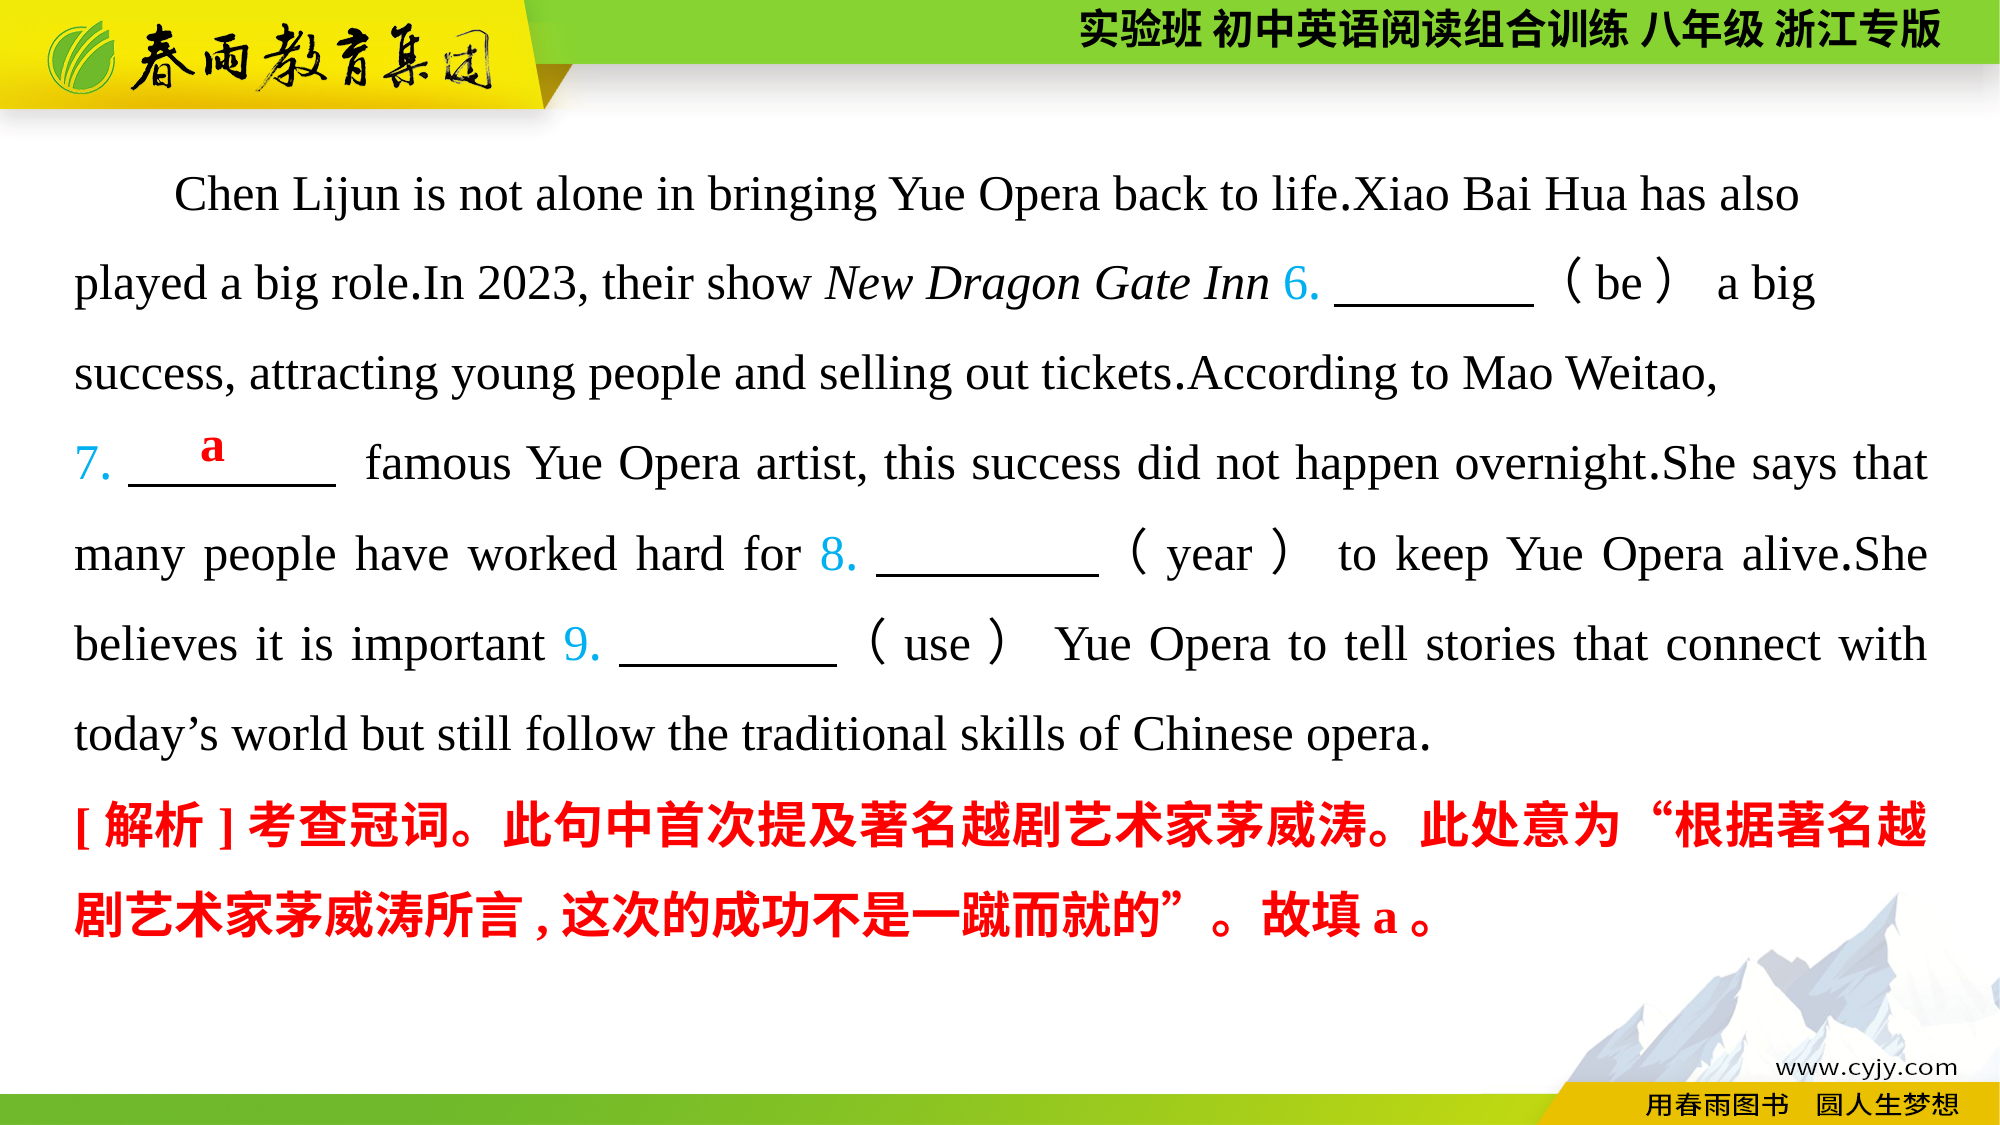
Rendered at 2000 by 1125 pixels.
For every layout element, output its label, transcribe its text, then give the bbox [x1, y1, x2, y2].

picture [0, 0, 2000, 1125]
text_box [解析]考查冠词。此句中首次提及著名越剧艺术家茅威涛。此处意为“根据著名越剧艺术家茅威涛所言,这次的成功不是一蹴而就的”。故填a。 [59, 763, 1944, 951]
text_box a [185, 404, 240, 480]
list Chen Lijun is not alone in bringing Yue Opera back to life.Xiao Bai Hua has also played a big role.In 2023, their show New Dragon Gate Inn 6. （be）a big success, attracting young people and selling out tickets.According to Mao Weitao, 7. famous Yue Opera artist, this success did not happen overnight.She says that many people have worked hard for 8. （year）to keep Yue Opera alive.She believes it is important 9. （use）Yue Opera to tell stories that connect with today’s world but still follow the traditional skills of Chinese opera. [59, 122, 1944, 763]
